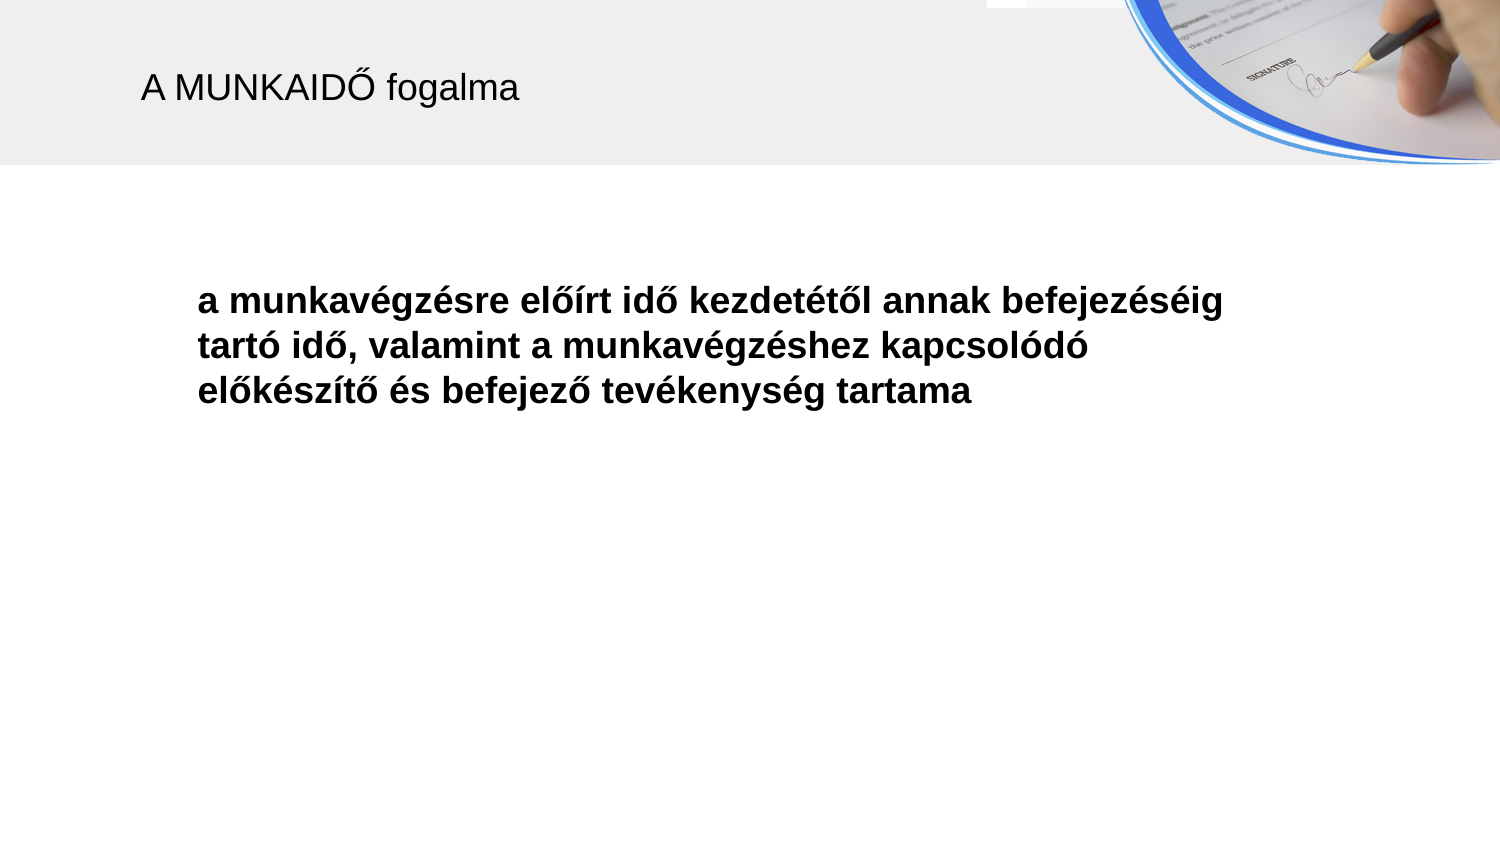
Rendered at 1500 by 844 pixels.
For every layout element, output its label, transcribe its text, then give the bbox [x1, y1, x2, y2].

text_box a munkavégzésre előírt idő kezdetétől annak befejezéséig tartó idő, valamint a munkavégzéshez kapcsolódó előkészítő és befejező tevékenység tartama [183, 268, 1255, 418]
picture [0, 0, 1500, 844]
text_box A MUNKAIDŐ fogalma [126, 55, 535, 116]
